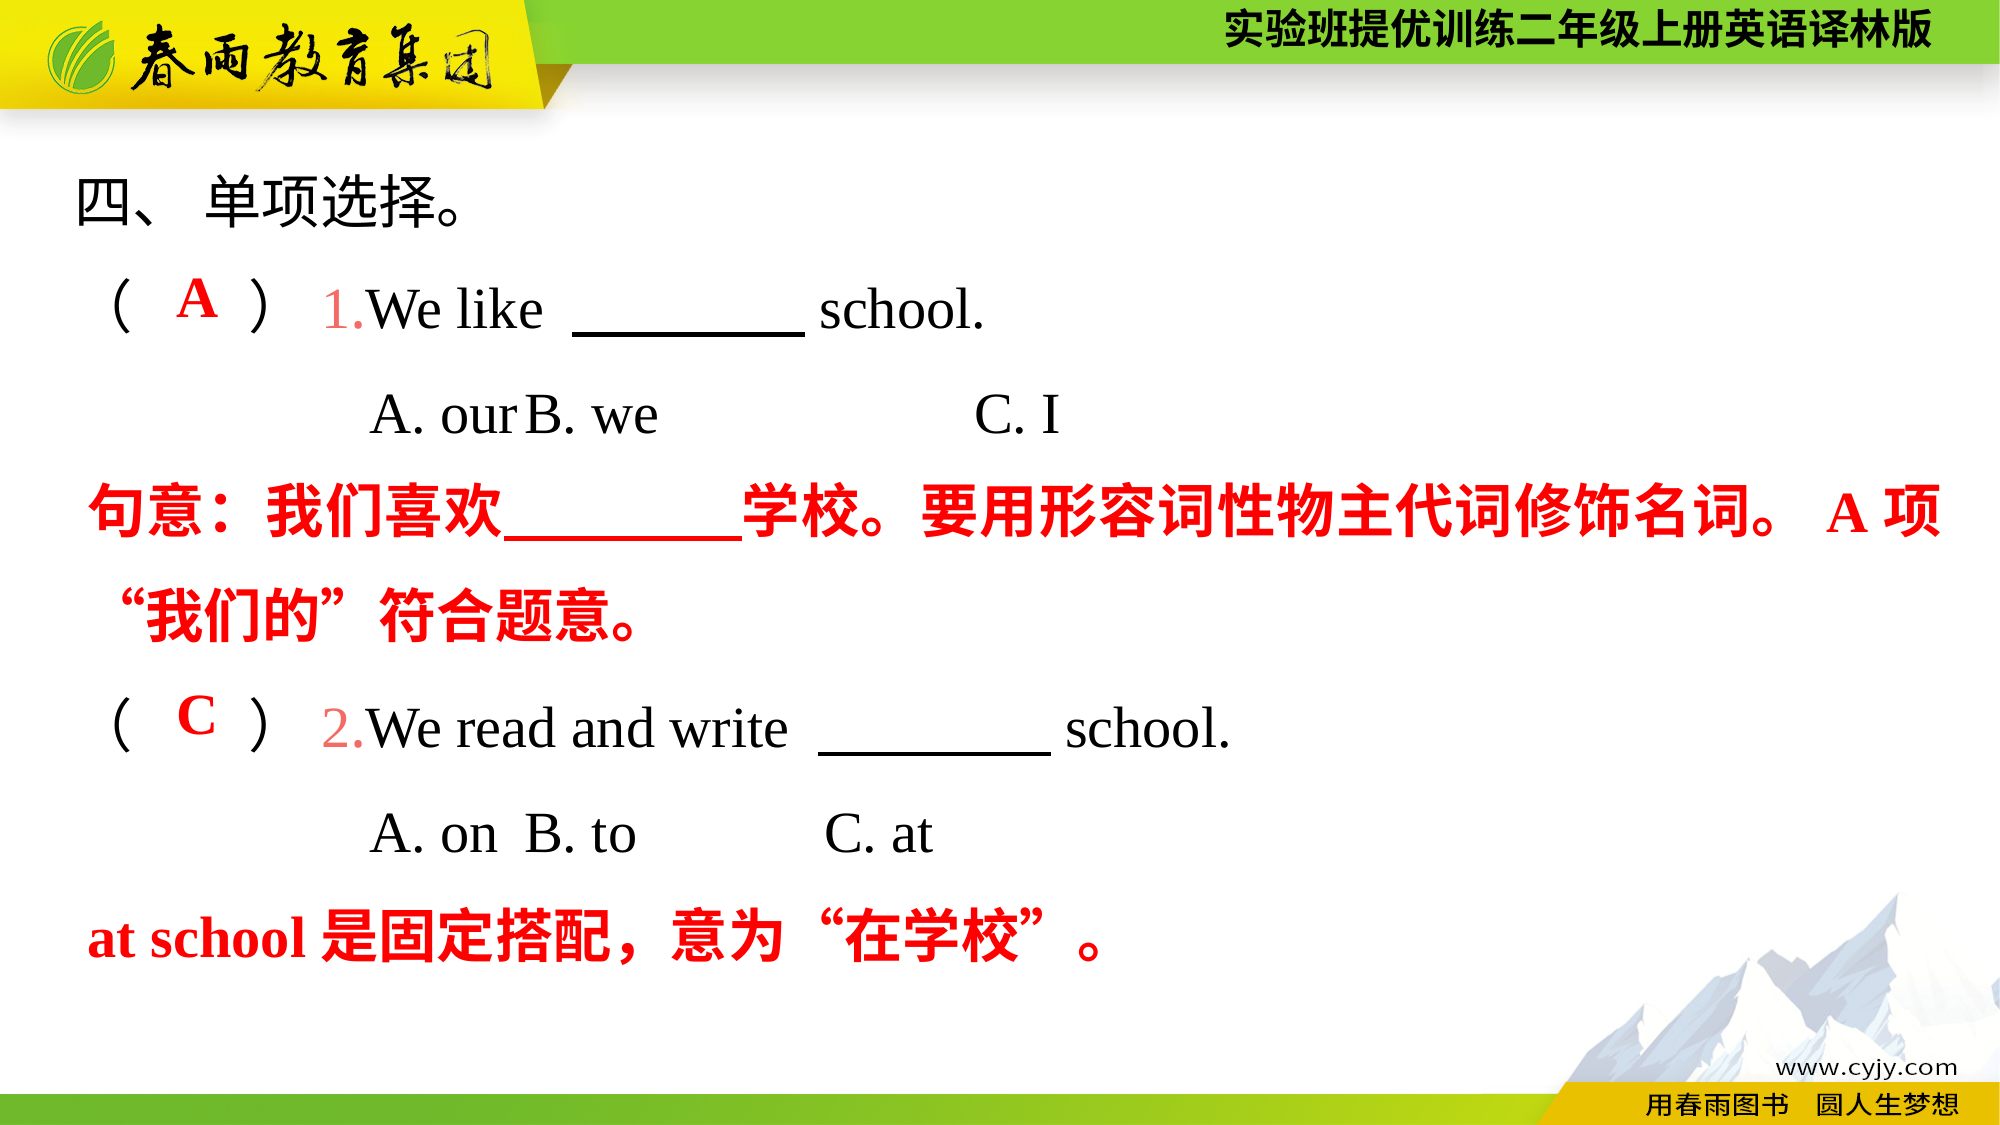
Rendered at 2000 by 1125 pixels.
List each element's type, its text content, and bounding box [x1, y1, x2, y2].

picture [0, 0, 2000, 1125]
text_box at school是固定搭配，意为“在学校”。 [72, 856, 1957, 977]
text_box A [161, 252, 234, 337]
text_box C [161, 668, 249, 754]
text_box 句意：我们喜欢 学校。要用形容词性物主代词修饰名词。A项“我们的”符合题意。 [72, 431, 1957, 657]
list 四、 单项选择。 （ ）1.We like school. A. our B. we C. I （ ）2.We read and write school. A. on B. to C. at [59, 122, 1944, 880]
